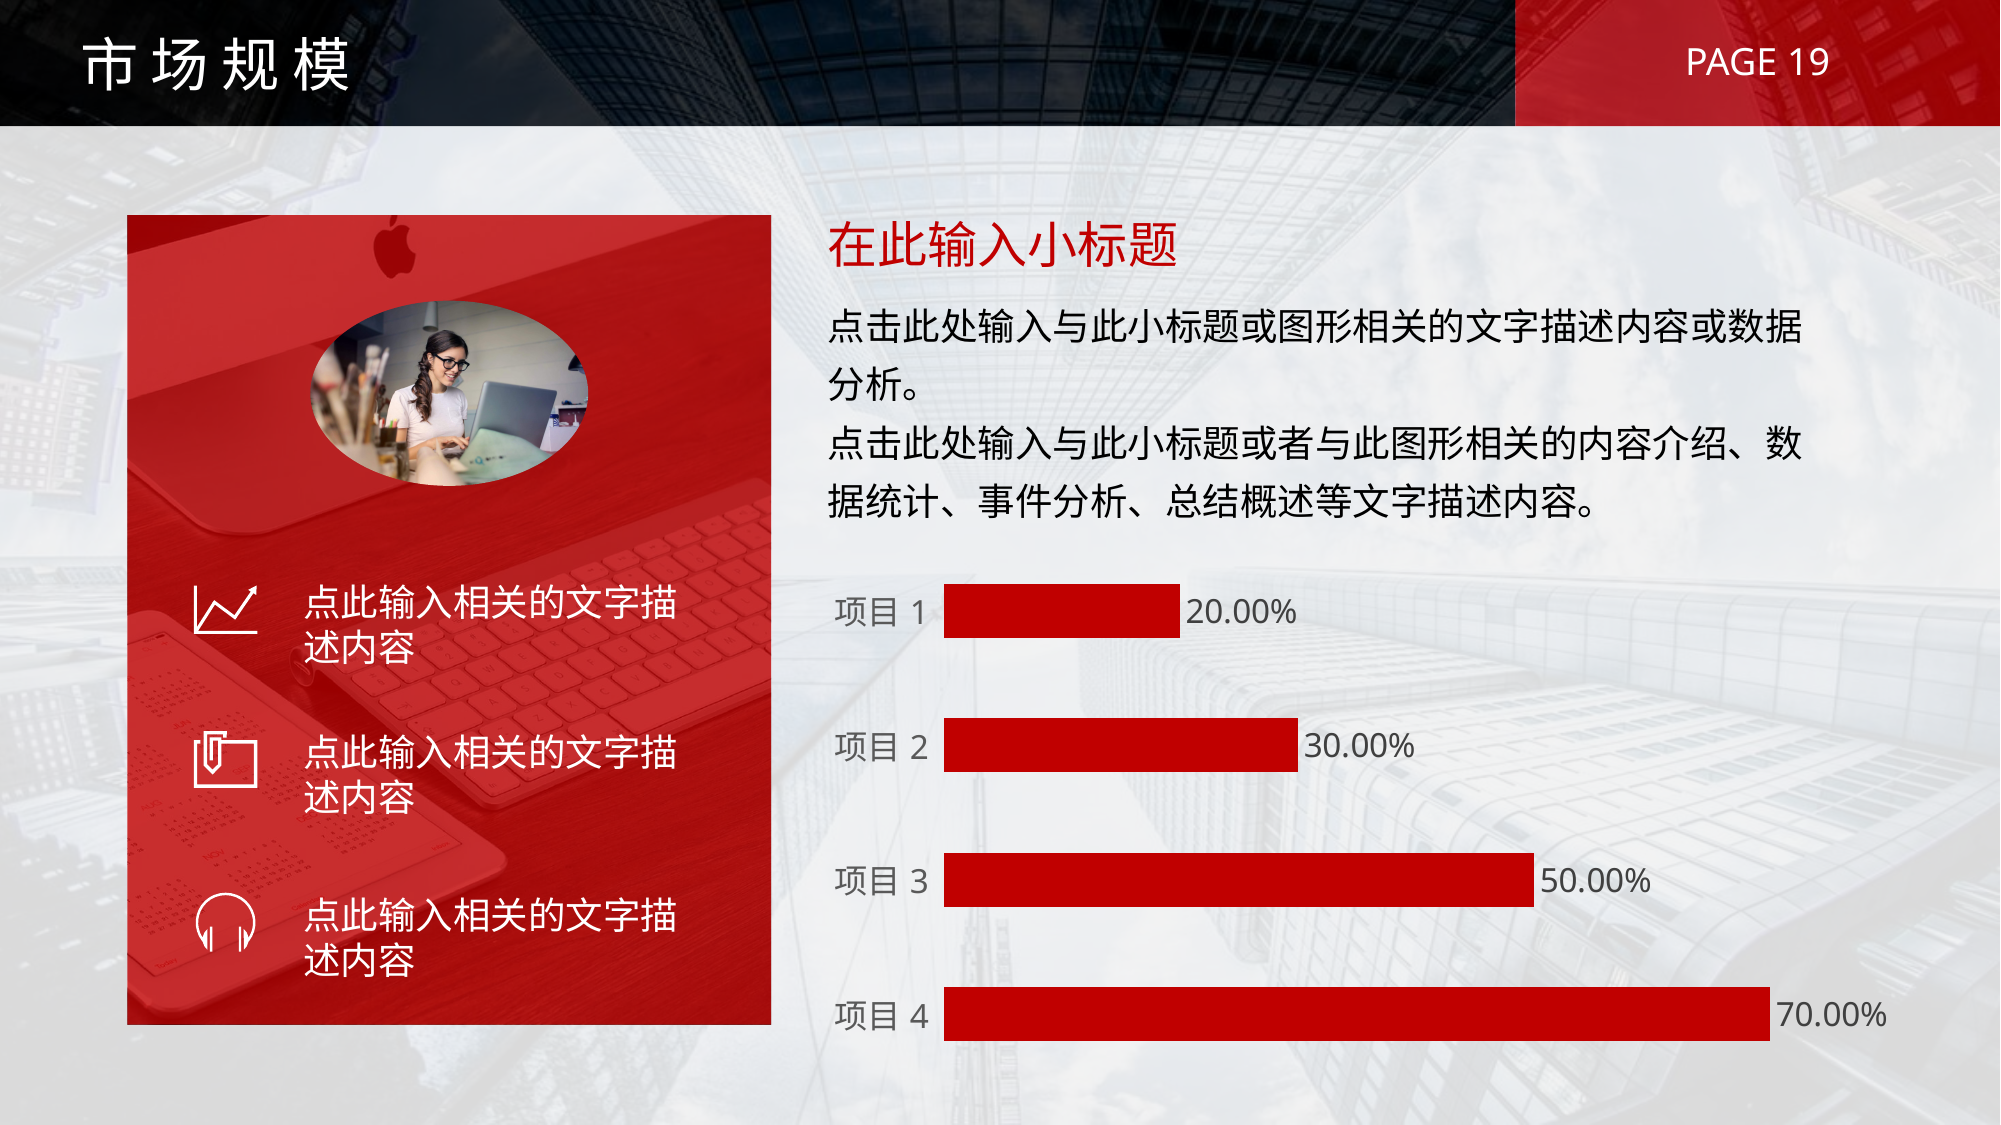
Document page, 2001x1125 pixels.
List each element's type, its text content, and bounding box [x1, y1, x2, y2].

picture [0, 0, 1515, 126]
chart [813, 532, 1911, 1093]
text_box 点击此处输入与此小标题或图形相关的文字描述内容或数据分析。 点击此处输入与此小标题或者与此图形相关的内容介绍、数据统计、事件分析、总结概述等文字描述内容。 [813, 281, 1851, 531]
picture [127, 215, 772, 1025]
text_box 在此输入小标题 [813, 206, 1247, 281]
title 市场规模 [65, 20, 931, 106]
